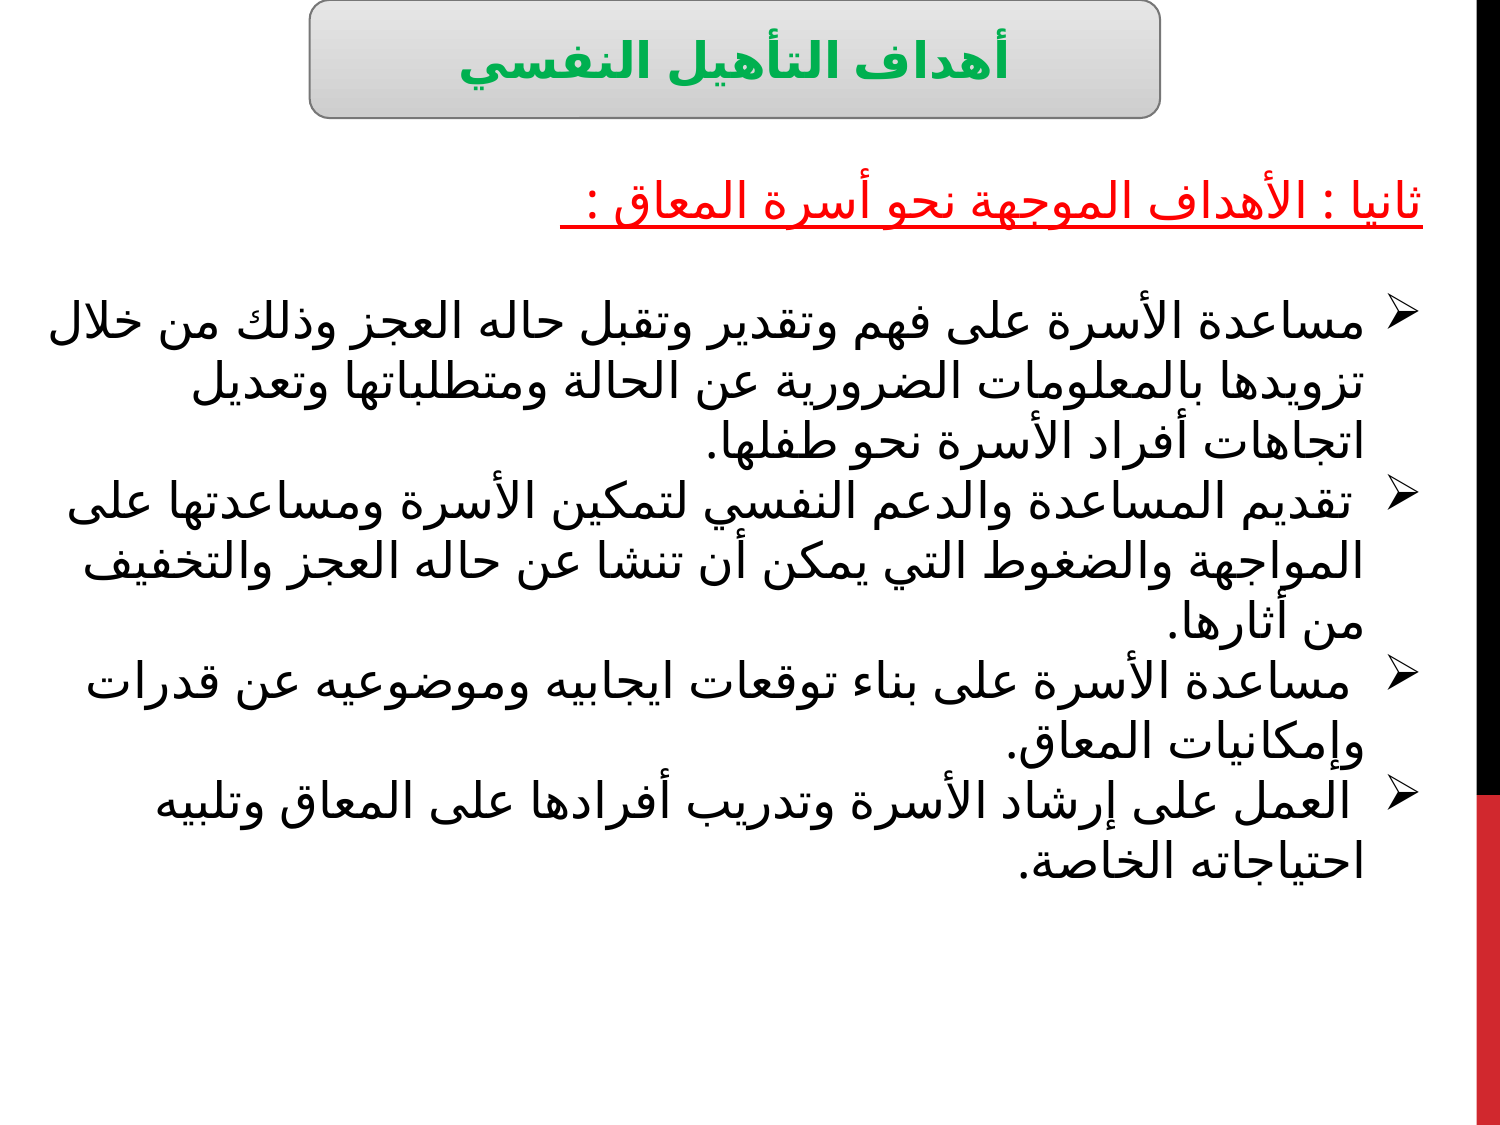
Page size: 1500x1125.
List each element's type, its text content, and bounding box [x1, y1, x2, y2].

text_box [308, 0, 1162, 120]
text_box أهداف التأهيل النفسي [351, 21, 1119, 96]
text_box ثانيا : الأهداف الموجهة نحو أسرة المعاق : مساعدة الأسرة على فهم وتقدير وتقبل حاله العجز وذلك من خلال تزويدها بالمعلومات الضرورية عن الحالة ومتطلباتها وتعديل اتجاهات أفراد الأسرة نحو طفلها. تقديم المساعدة والدعم النفسي لتمكين الأسرة ومساعدتها على المواجهة والضغوط التي يمكن أن تنشا عن حاله العجز والتخفيف من أثارها. مساعدة الأسرة على بناء توقعات ايجابيه وموضوعيه عن قدرات وإمكانيات المعاق. العمل على إرشاد الأسرة وتدريب أفرادها على المعاق وتلبيه احتياجاته الخاصة. [32, 160, 1438, 956]
